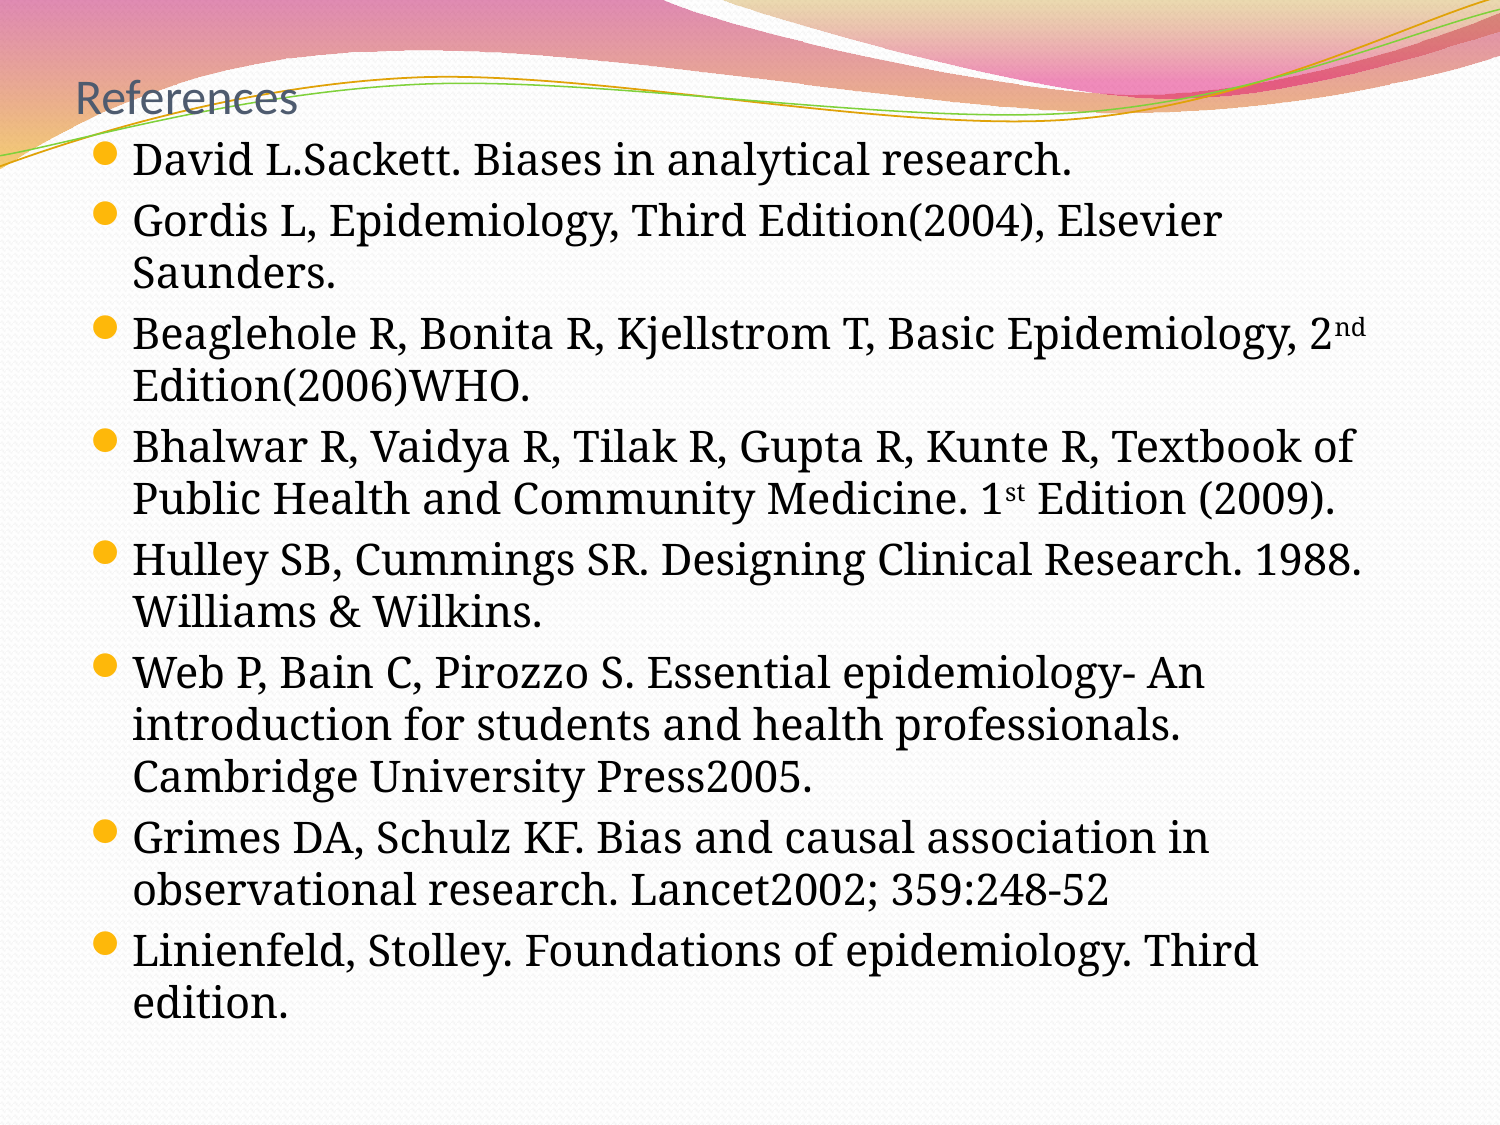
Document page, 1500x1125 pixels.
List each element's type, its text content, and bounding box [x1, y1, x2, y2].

list David L.Sackett. Biases in analytical research. Gordis L, Epidemiology, Third Edition(2004), Elsevier Saunders. Beaglehole R, Bonita R, Kjellstrom T, Basic Epidemiology, 2nd Edition(2006)WHO. Bhalwar R, Vaidya R, Tilak R, Gupta R, Kunte R, Textbook of Public Health and Community Medicine. 1st Edition (2009). Hulley SB, Cummings SR. Designing Clinical Research. 1988. Williams & Wilkins. Web P, Bain C, Pirozzo S. Essential epidemiology- An introduction for students and health professionals. Cambridge University Press2005. Grimes DA, Schulz KF. Bias and causal association in observational research. Lancet2002; 359:248-52 Linienfeld, Stolley. Foundations of epidemiology. Third edition. [75, 125, 1425, 1038]
title References [75, 37, 1425, 125]
